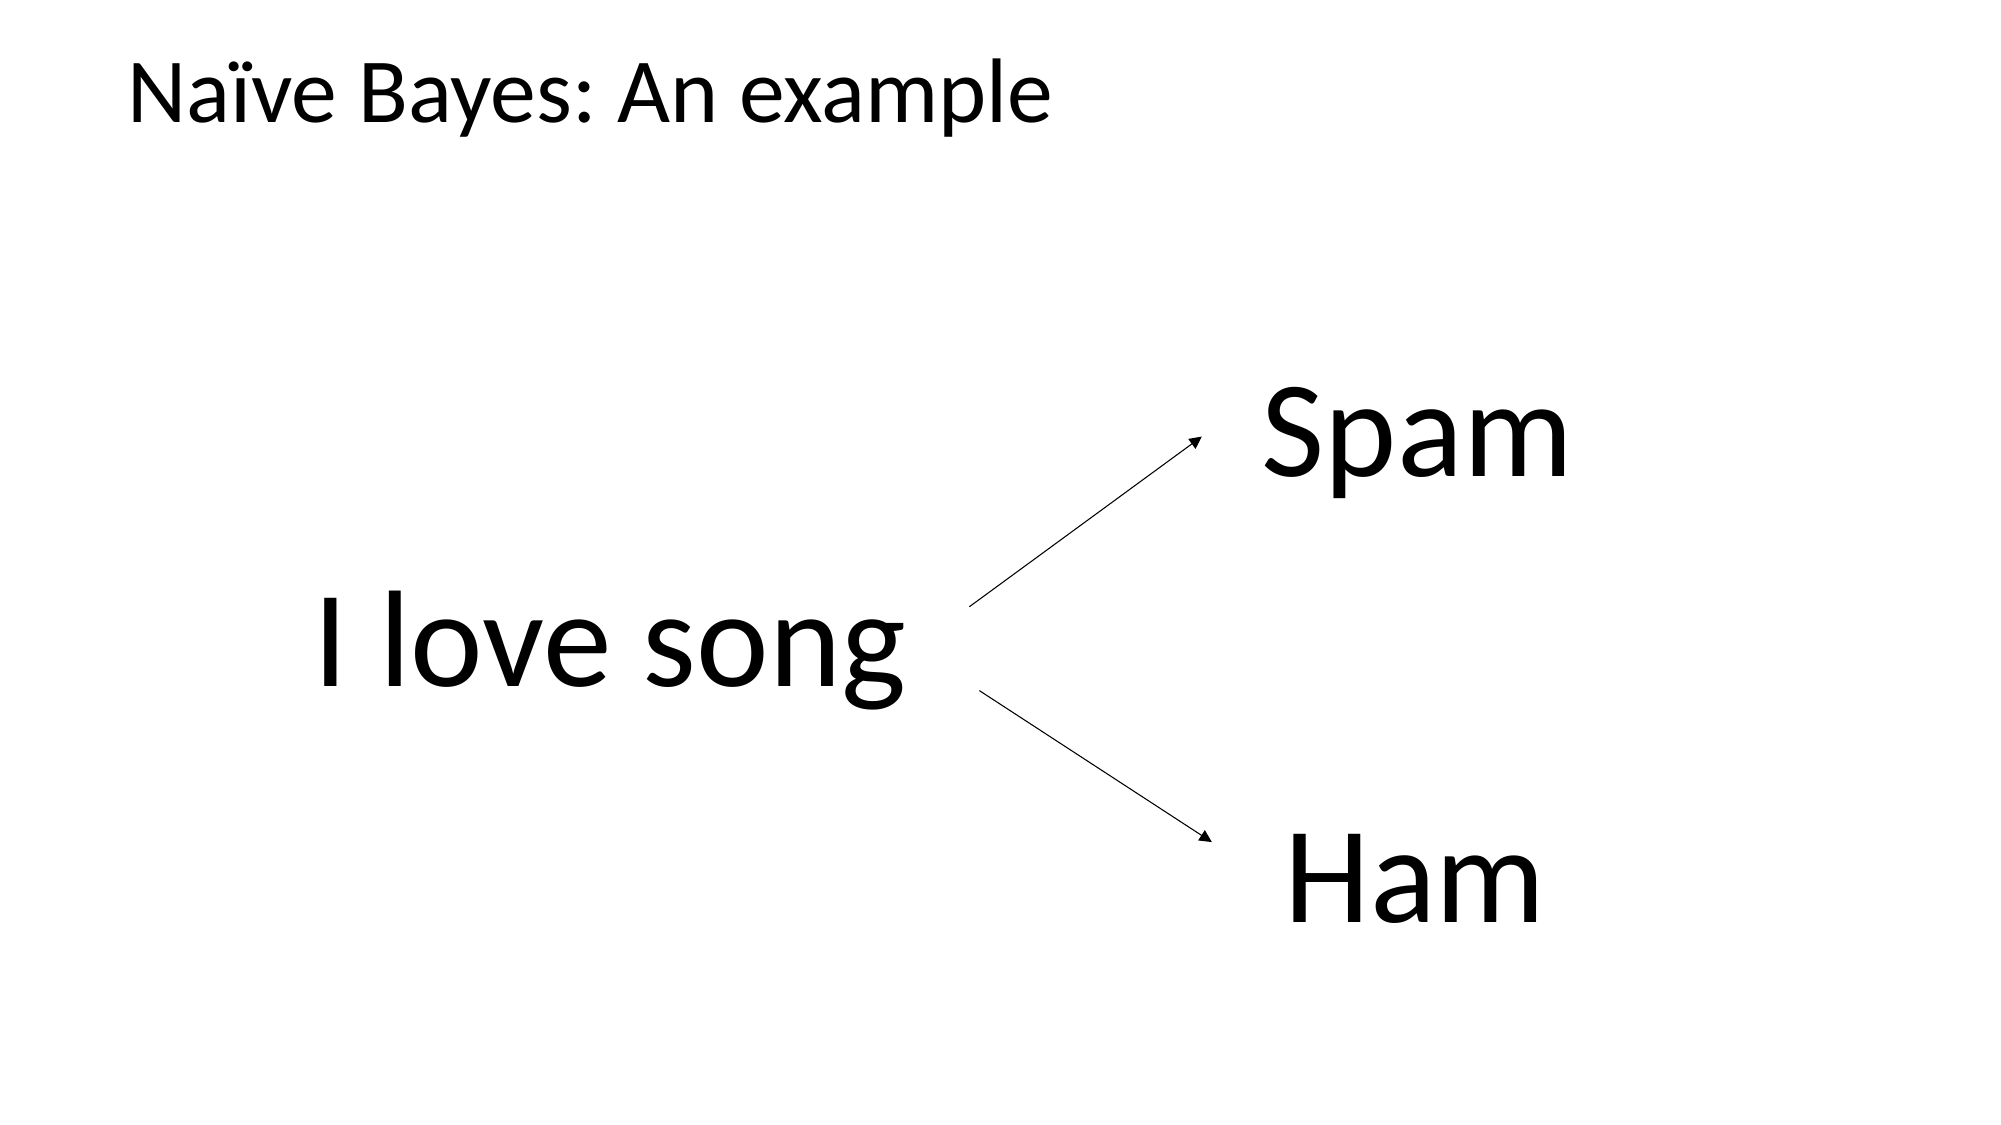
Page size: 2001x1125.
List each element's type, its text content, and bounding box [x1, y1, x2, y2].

text_box Spam [1247, 331, 1588, 512]
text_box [969, 436, 1202, 607]
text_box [979, 690, 1212, 843]
text_box Ham [1269, 777, 1561, 958]
text_box I love song [299, 541, 1013, 722]
text_box Naïve Bayes: An example [112, 23, 1712, 149]
